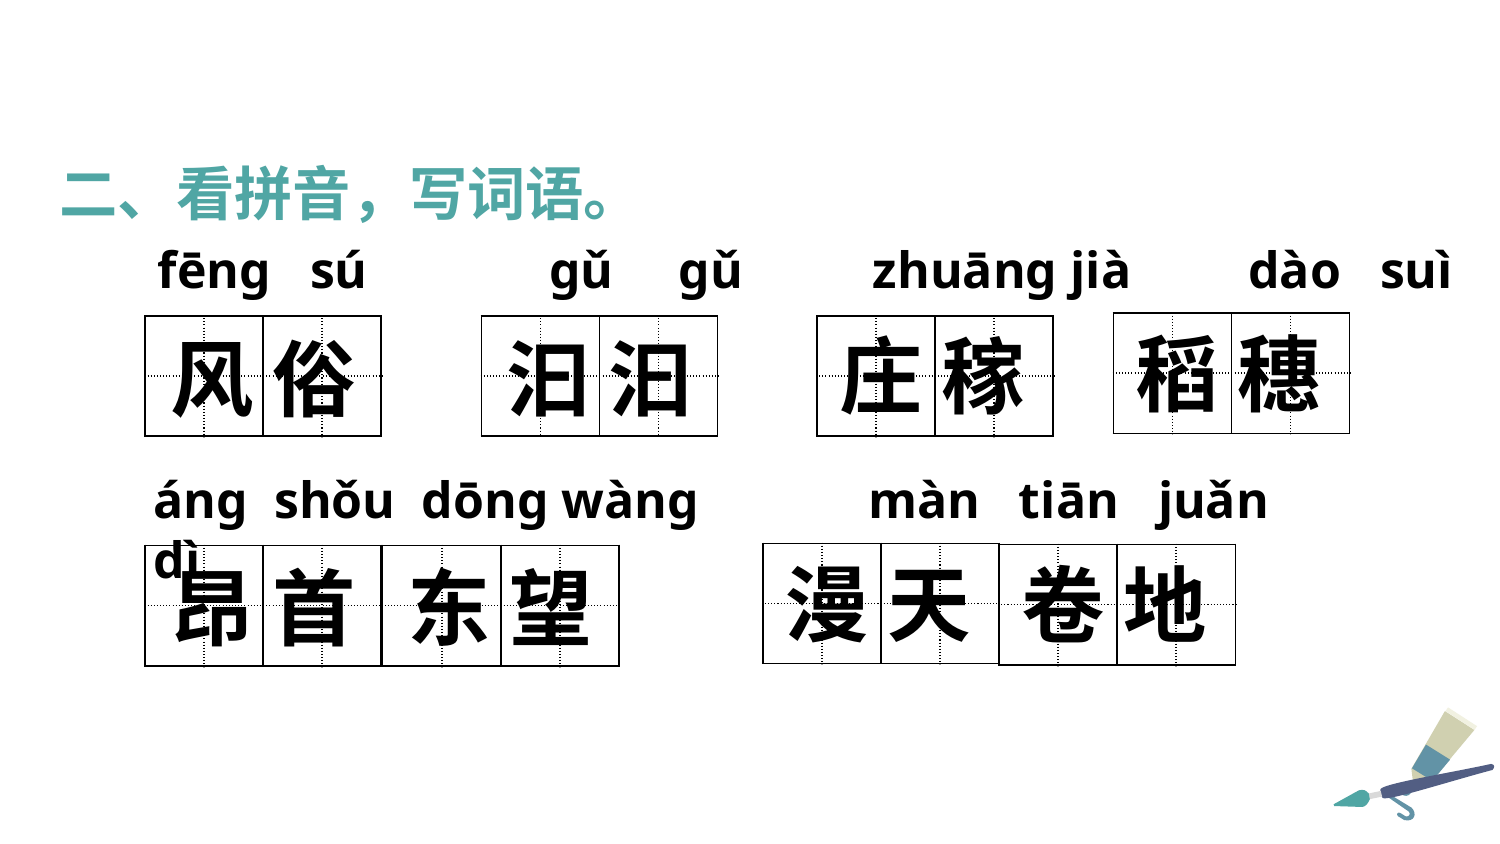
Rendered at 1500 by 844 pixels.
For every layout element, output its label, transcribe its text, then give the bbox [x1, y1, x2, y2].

table_header [764, 596, 770, 604]
table_cell [708, 376, 717, 435]
table_cell [818, 376, 876, 435]
text_box 稻 穗 [1121, 314, 1337, 430]
table_cell [371, 376, 380, 435]
table_header [383, 596, 393, 606]
table_header [371, 596, 380, 606]
table_cell [383, 606, 442, 665]
text_box 风 俗 [155, 319, 371, 435]
text_box áng shǒu dōng wàng màn tiān juǎn dì [139, 460, 1375, 596]
table_cell [1114, 373, 1173, 433]
text_box fēng sú gǔ gǔ zhuāng jià dào suì [143, 231, 1500, 367]
table_cell [1000, 605, 1058, 664]
table_header [1222, 596, 1235, 605]
table_cell [764, 604, 822, 663]
table_cell [994, 376, 1052, 435]
text_box 庄 稼 [824, 316, 1040, 432]
table_header [482, 317, 541, 376]
table_header [1040, 317, 1052, 376]
table_cell [1291, 373, 1349, 433]
text_box 东 望 [393, 596, 609, 664]
table_cell [560, 606, 618, 665]
table_header [986, 596, 998, 604]
table_header [1337, 314, 1349, 373]
table_header [609, 596, 618, 606]
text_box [1358, 708, 1481, 844]
table_header [1114, 314, 1121, 373]
text_box 卷 地 [1006, 596, 1222, 661]
text_box 漫 天 [770, 596, 986, 660]
table_header [146, 317, 204, 376]
text_box 昂 首 [155, 596, 371, 664]
table_header [1000, 596, 1006, 605]
table_header [659, 317, 717, 376]
table_cell [146, 606, 204, 665]
table_cell [1176, 605, 1235, 664]
table_cell [482, 376, 492, 435]
table_cell [322, 606, 380, 665]
table_header [146, 596, 155, 606]
text_box 二、看拼音，写词语。 [45, 114, 655, 235]
table_header [322, 317, 380, 376]
table_cell [940, 604, 998, 663]
table_header [818, 317, 824, 376]
table_cell [146, 376, 155, 435]
text_box 汩 汩 [492, 319, 708, 435]
